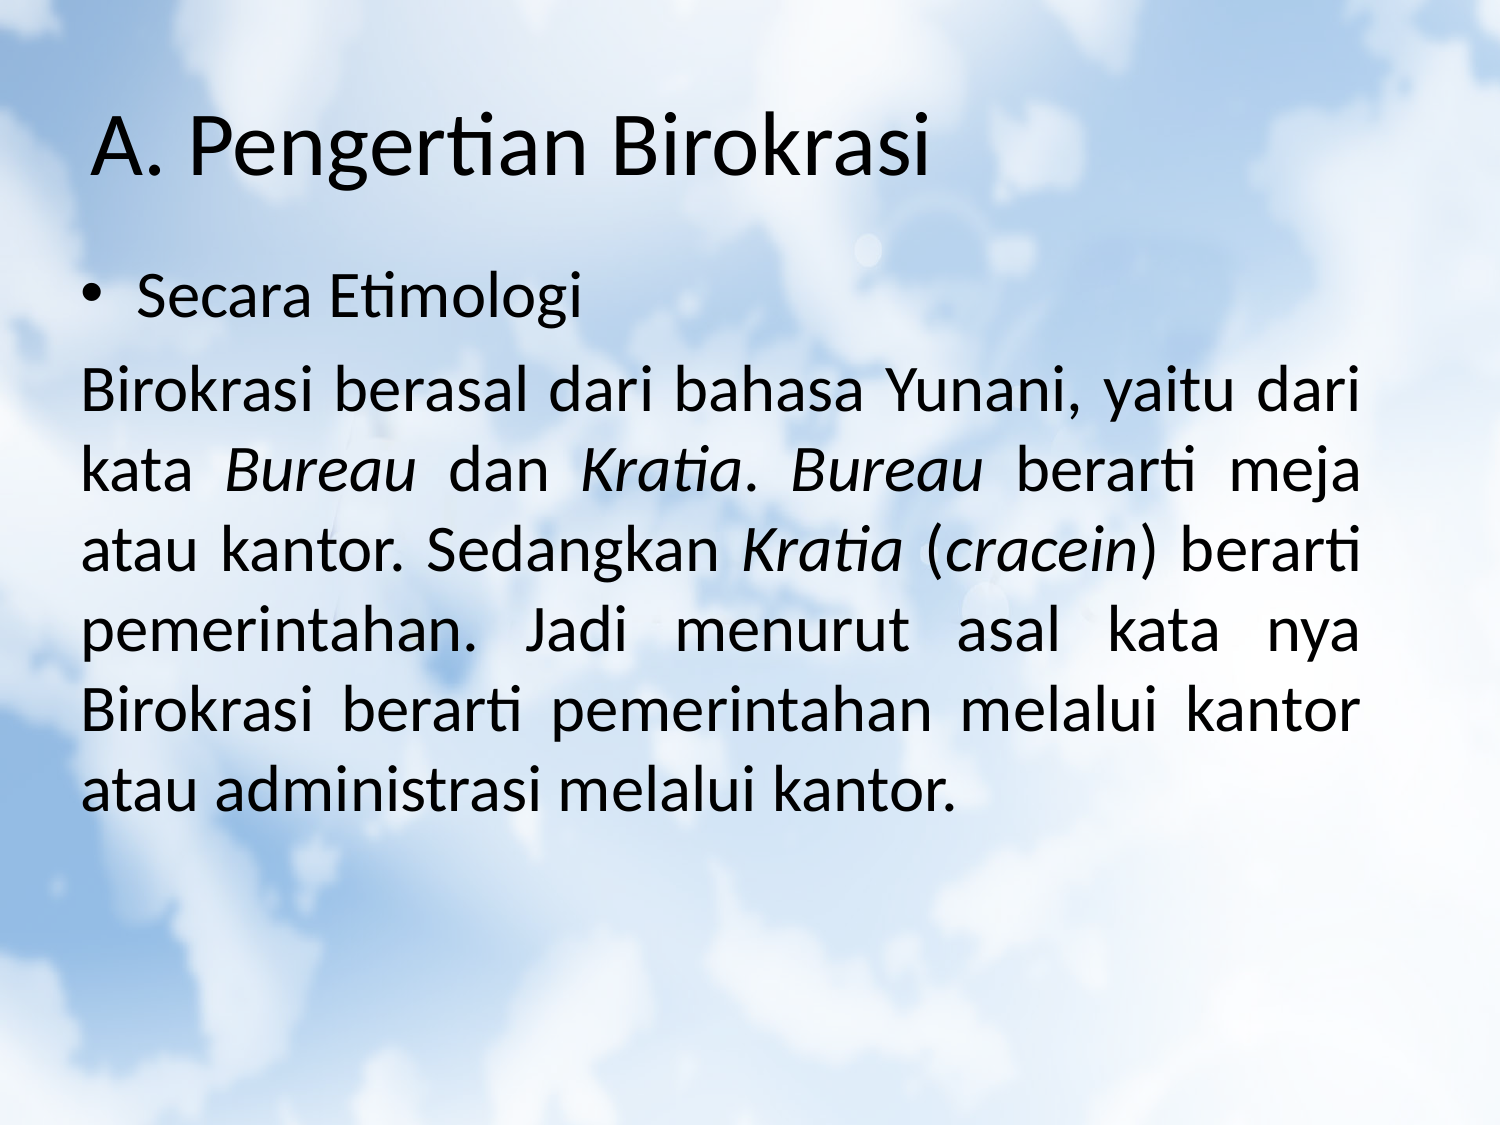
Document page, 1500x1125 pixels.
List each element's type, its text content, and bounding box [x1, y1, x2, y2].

list Secara Etimologi Birokrasi berasal dari bahasa Yunani, yaitu dari kata Bureau dan Kratia. Bureau berarti meja atau kantor. Sedangkan Kratia (cracein) berarti pemerintahan. Jadi menurut asal kata nya Birokrasi berarti pemerintahan melalui kantor atau administrasi melalui kantor. [64, 243, 1378, 986]
title A. Pengertian Birokrasi [75, 45, 1425, 233]
